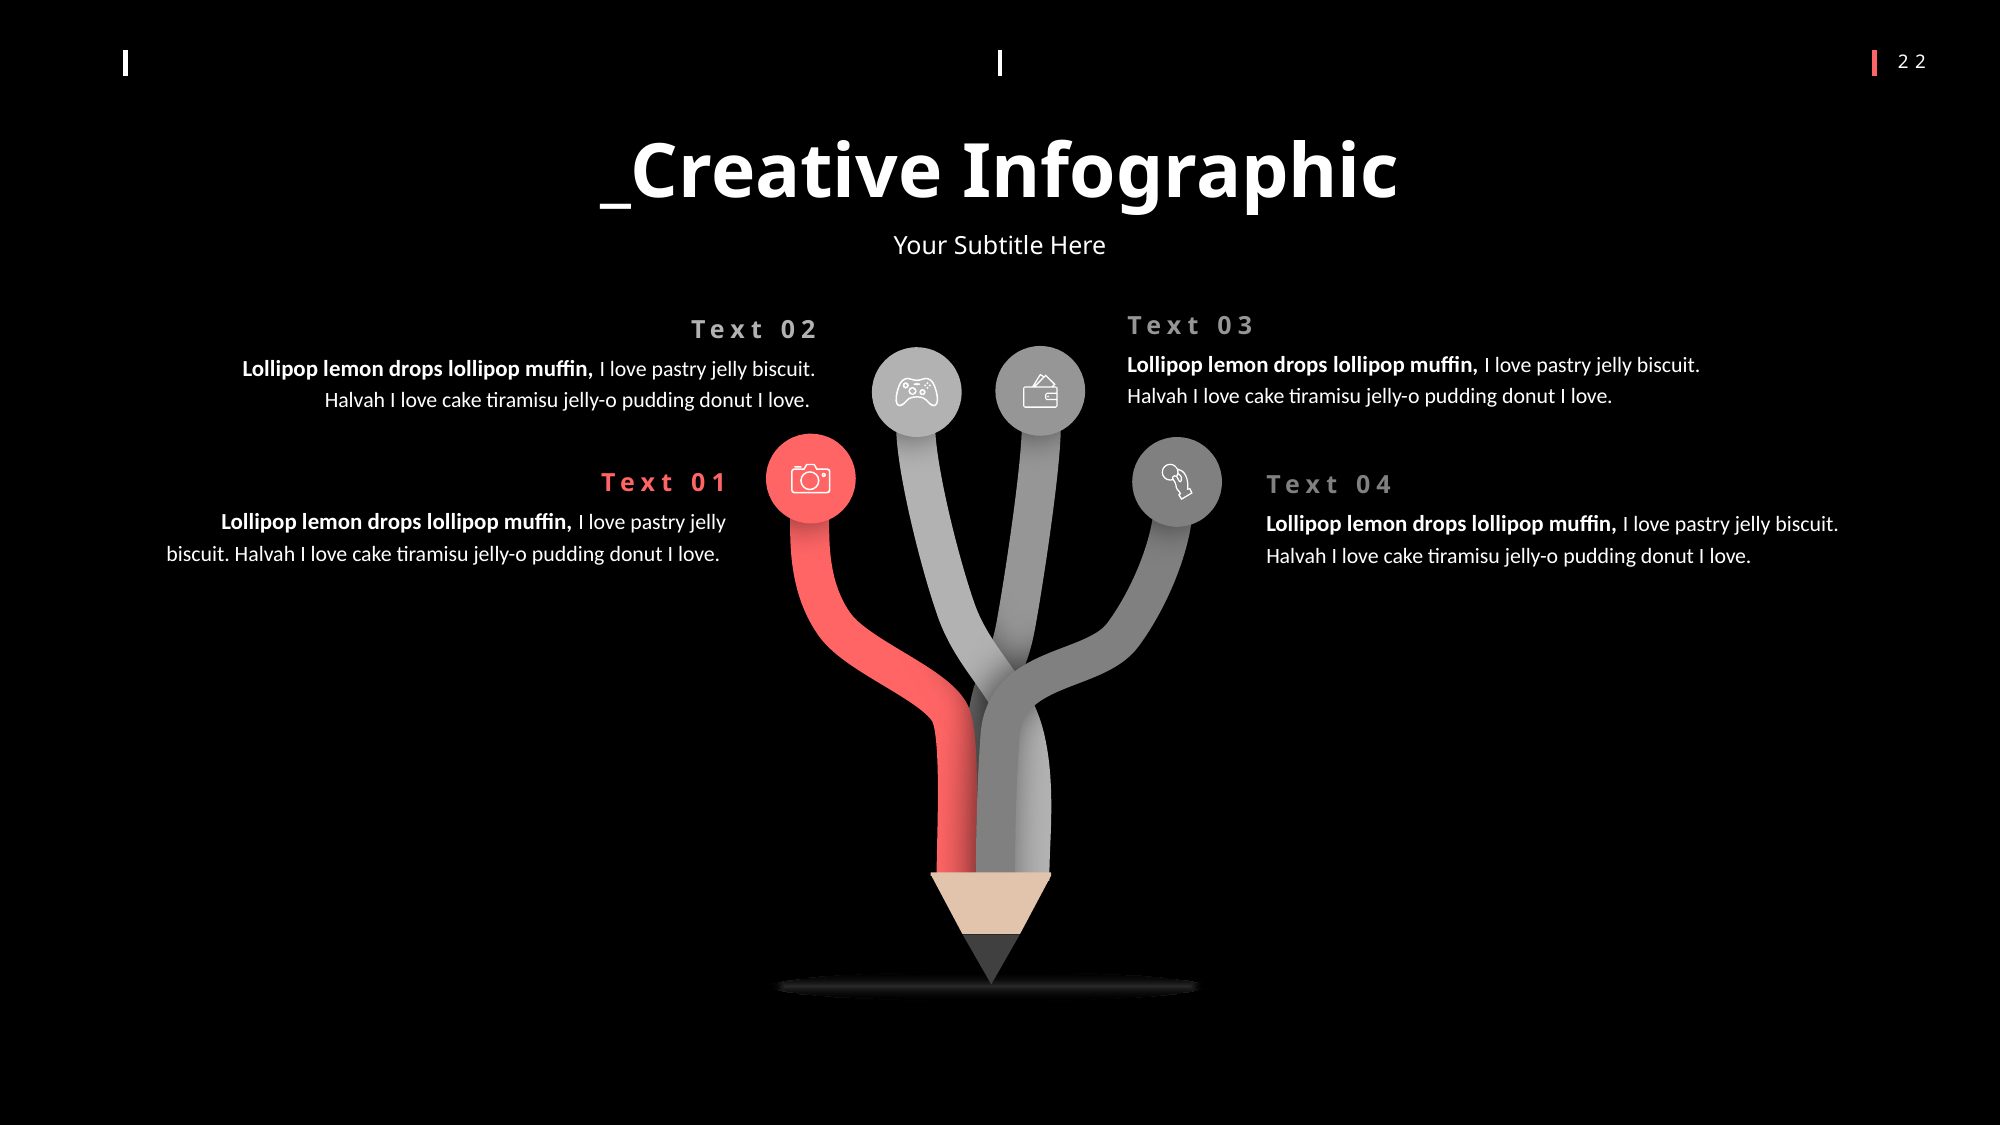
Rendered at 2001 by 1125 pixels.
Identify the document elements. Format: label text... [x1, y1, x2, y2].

text_box _Creative Infographic [400, 115, 1600, 221]
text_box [981, 345, 1086, 436]
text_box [770, 872, 1205, 1000]
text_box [138, 455, 741, 574]
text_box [1112, 297, 1742, 417]
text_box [995, 436, 1223, 919]
text_box Your Subtitle Here [878, 222, 1122, 267]
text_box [201, 301, 831, 421]
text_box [871, 347, 1032, 872]
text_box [1251, 456, 1859, 576]
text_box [765, 433, 871, 883]
